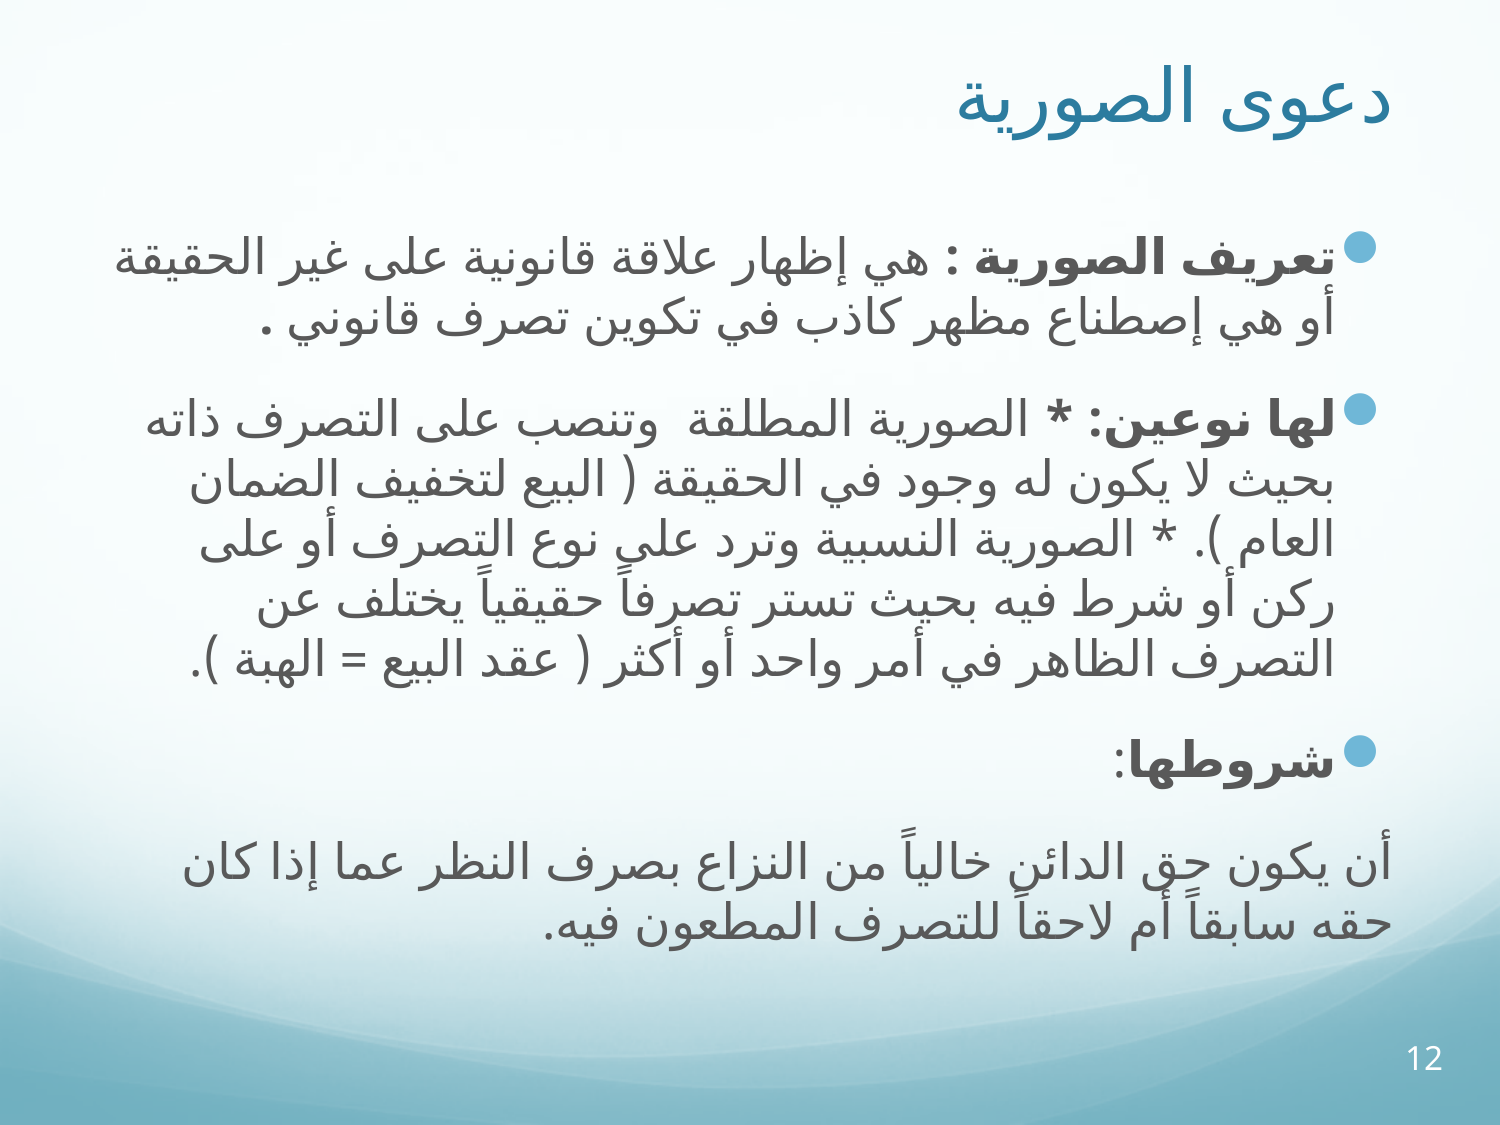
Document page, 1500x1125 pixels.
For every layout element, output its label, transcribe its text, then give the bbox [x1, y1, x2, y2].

title دعوى الصورية [90, 17, 1410, 145]
list تعريف الصورية : هي إظهار علاقة قانونية على غير الحقيقة أو هي إصطناع مظهر كاذب في تكوين تصرف قانوني . لها نوعين: * الصورية المطلقة وتنصب على التصرف ذاته بحيث لا يكون له وجود في الحقيقة ( البيع لتخفيف الضمان العام ). * الصورية النسبية وترد على نوع التصرف أو على ركن أو شرط فيه بحيث تستر تصرفاً حقيقياً يختلف عن التصرف الظاهر في أمر واحد أو أكثر ( عقد البيع = الهبة ). شروطها: أن يكون حق الدائن خالياً من النزاع بصرف النظر عما إذا كان حقه سابقاً أم لاحقاً للتصرف المطعون فيه. [90, 217, 1410, 975]
slide_number 12 [1295, 1029, 1459, 1090]
